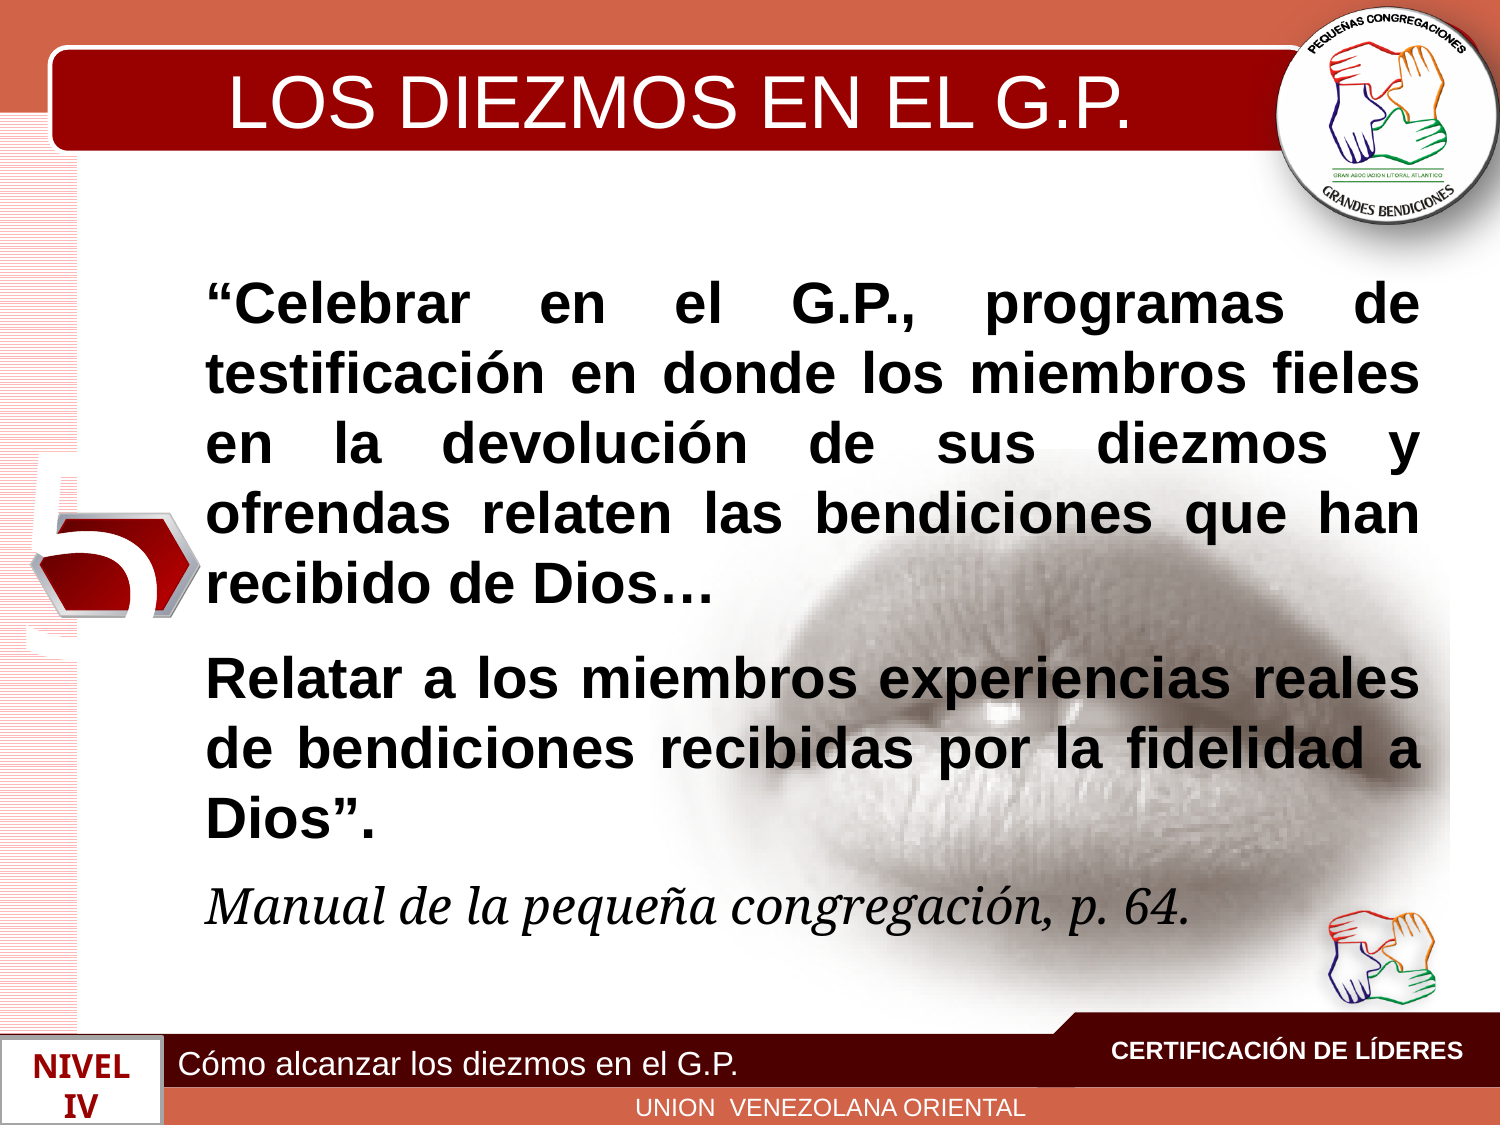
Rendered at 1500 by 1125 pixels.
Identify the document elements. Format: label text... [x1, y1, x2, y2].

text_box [0, 1012, 1500, 1088]
title LOS DIEZMOS EN EL G.P. [74, 52, 1258, 145]
picture [649, 449, 1451, 1012]
text_box NIVEL IV [0, 1096, 162, 1125]
text_box “Celebrar en el G.P., programas de testificación en donde los miembros fieles en la devolución de sus diezmos y ofrendas relaten las bendiciones que han recibido de Dios… Relatar a los miembros experiencias reales de bendiciones recibidas por la fidelidad a Dios”. Manual de la pequeña congregación, p. 64. [125, 162, 1438, 1010]
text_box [0, 362, 201, 727]
footer UNION VENEZOLANA ORIENTAL [162, 1095, 1500, 1125]
picture [1274, 6, 1500, 226]
